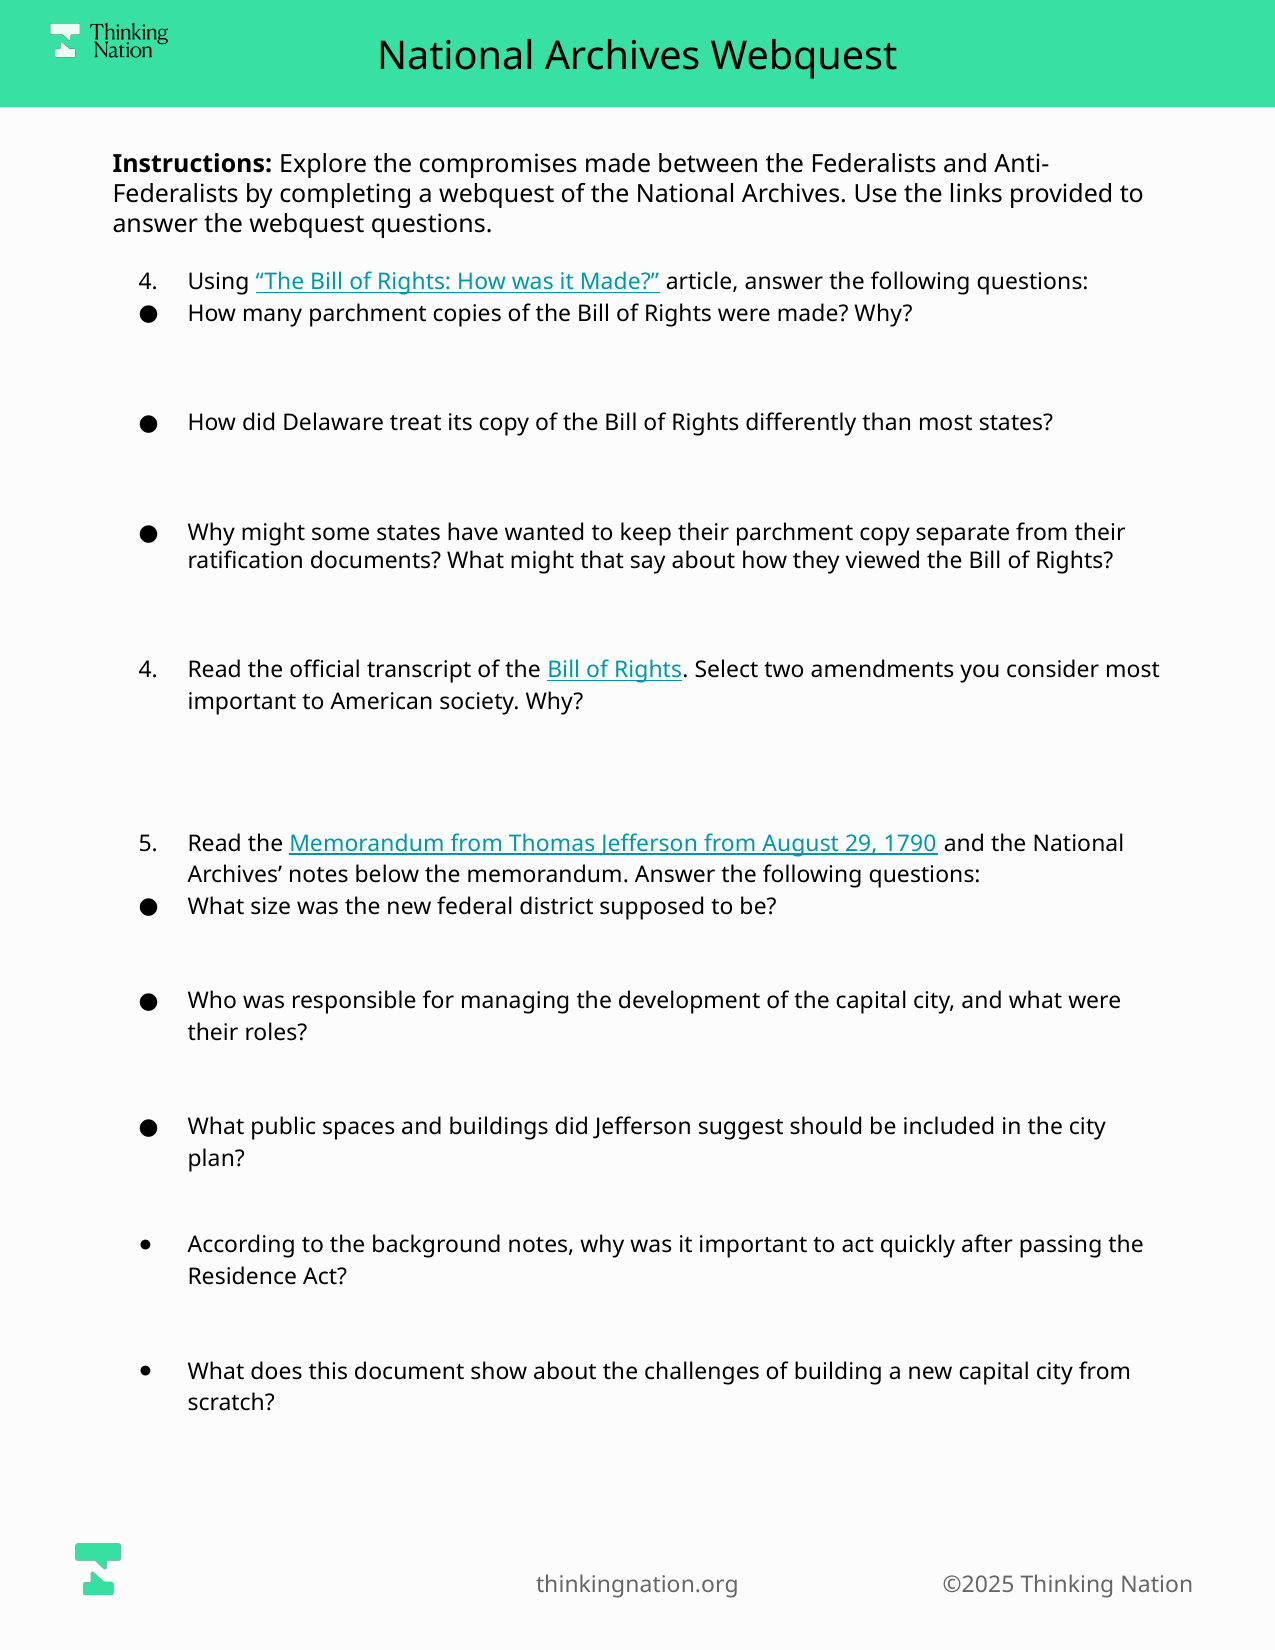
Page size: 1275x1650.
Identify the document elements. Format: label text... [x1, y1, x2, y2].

picture [36, 12, 172, 69]
text_box ©2025 Thinking Nation [907, 1553, 1210, 1605]
text_box Using “The Bill of Rights: How was it Made?” article, answer the following questions: How many parchment copies of the Bill of Rights were made? Why? How did Delaware treat its copy of the Bill of Rights differently than most states? Why might some states have wanted to keep their parchment copy separate from their ratification documents? What might that say about how they viewed the Bill of Rights? Read the official transcript of the Bill of Rights. Select two amendments you consider most important to American society. Why? Read the Memorandum from Thomas Jefferson from August 29, 1790 and the National Archives’ notes below the memorandum. Answer the following questions: What size was the new federal district supposed to be? Who was responsible for managing the development of the capital city, and what were their roles? What public spaces and buildings did Jefferson suggest should be included in the city plan? According to the background notes, why was it important to act quickly after passing the Residence Act? What does this document show about the challenges of building a new capital city from scratch? [97, 251, 1178, 1471]
text_box thinkingnation.org [486, 1553, 789, 1605]
text_box National Archives Webquest [0, 0, 1275, 108]
text_box Instructions: Explore the compromises made between the Federalists and Anti-Federalists by completing a webquest of the National Archives. Use the links provided to answer the webquest questions. [97, 132, 1178, 251]
picture [62, 1533, 134, 1605]
